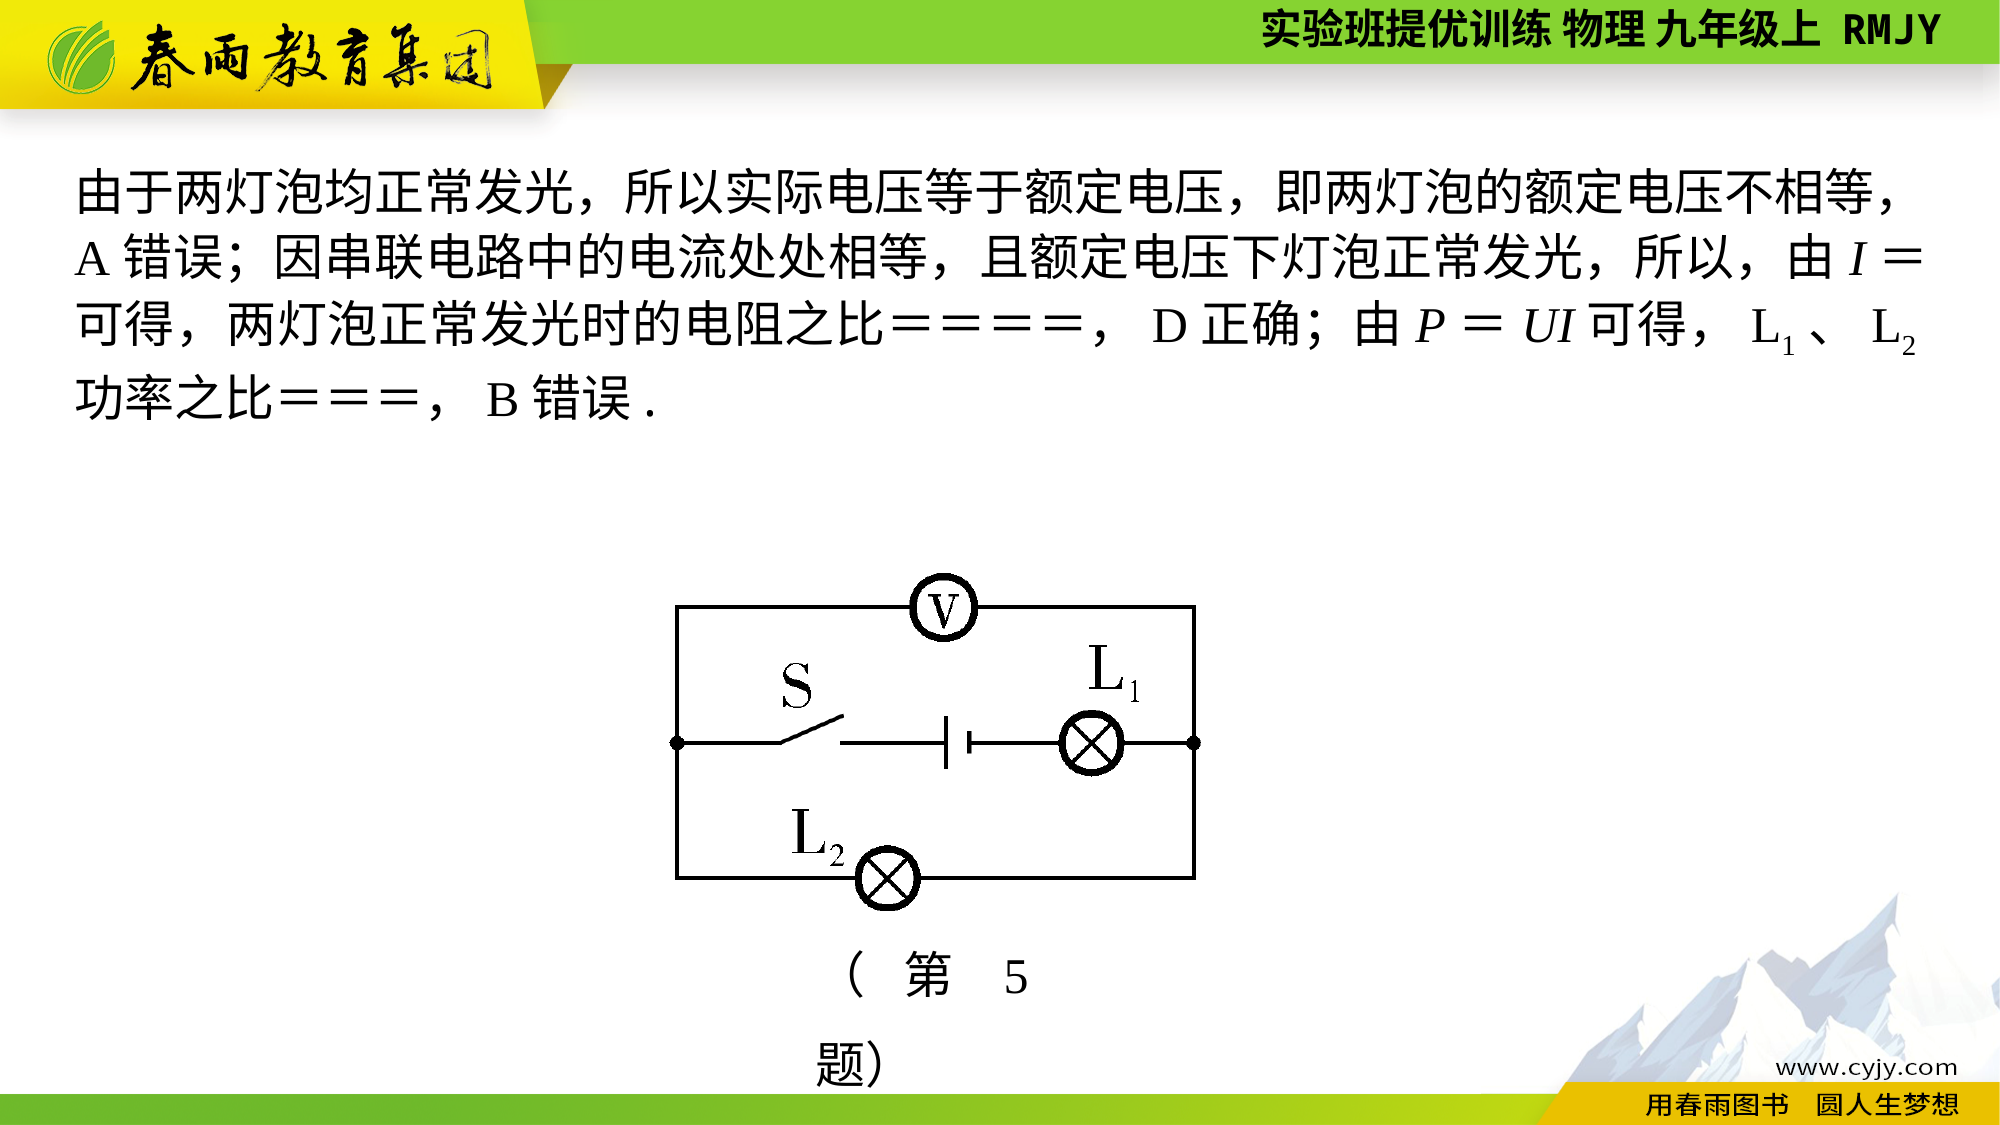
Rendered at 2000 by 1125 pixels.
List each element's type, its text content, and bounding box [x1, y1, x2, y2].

picture [0, 0, 2000, 1125]
text_box （第5题） [800, 919, 1056, 1012]
